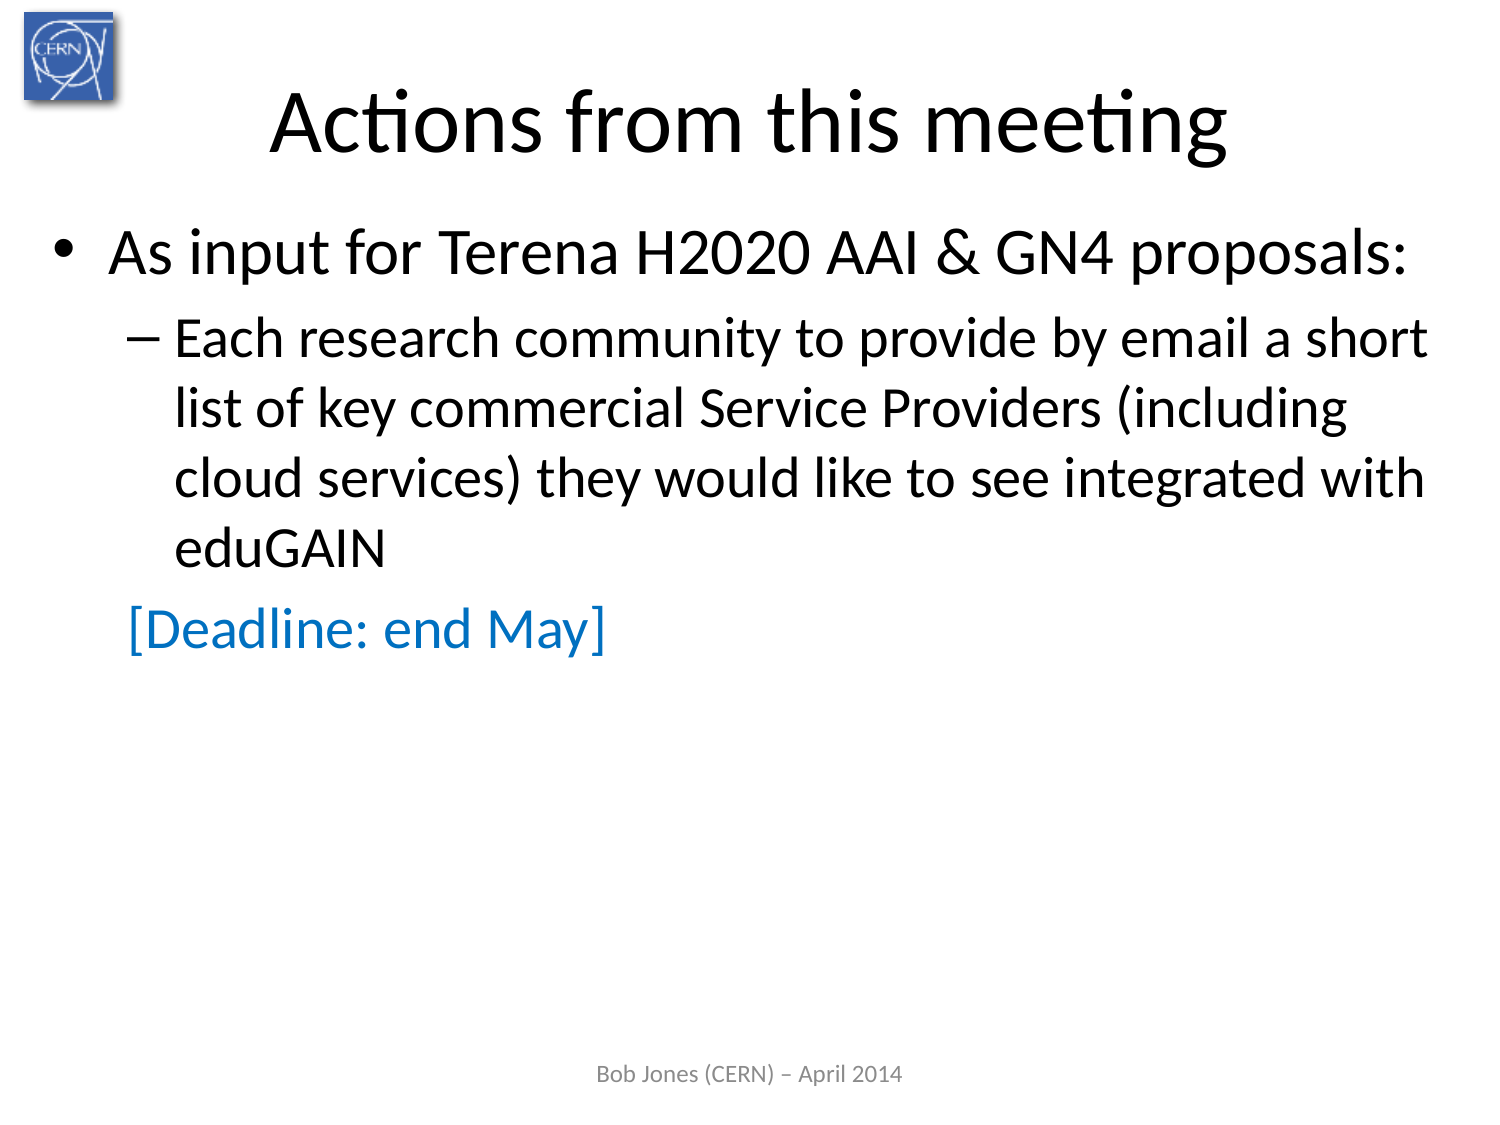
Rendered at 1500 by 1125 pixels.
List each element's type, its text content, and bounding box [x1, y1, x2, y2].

list As input for Terena H2020 AAI & GN4 proposals: Each research community to provide by email a short list of key commercial Service Providers (including cloud services) they would like to see integrated with eduGAIN [Deadline: end May] [37, 200, 1463, 1005]
title Actions from this meeting [75, 45, 1425, 188]
picture [24, 12, 113, 100]
footer Bob Jones (CERN) – April 2014 [512, 1042, 988, 1103]
